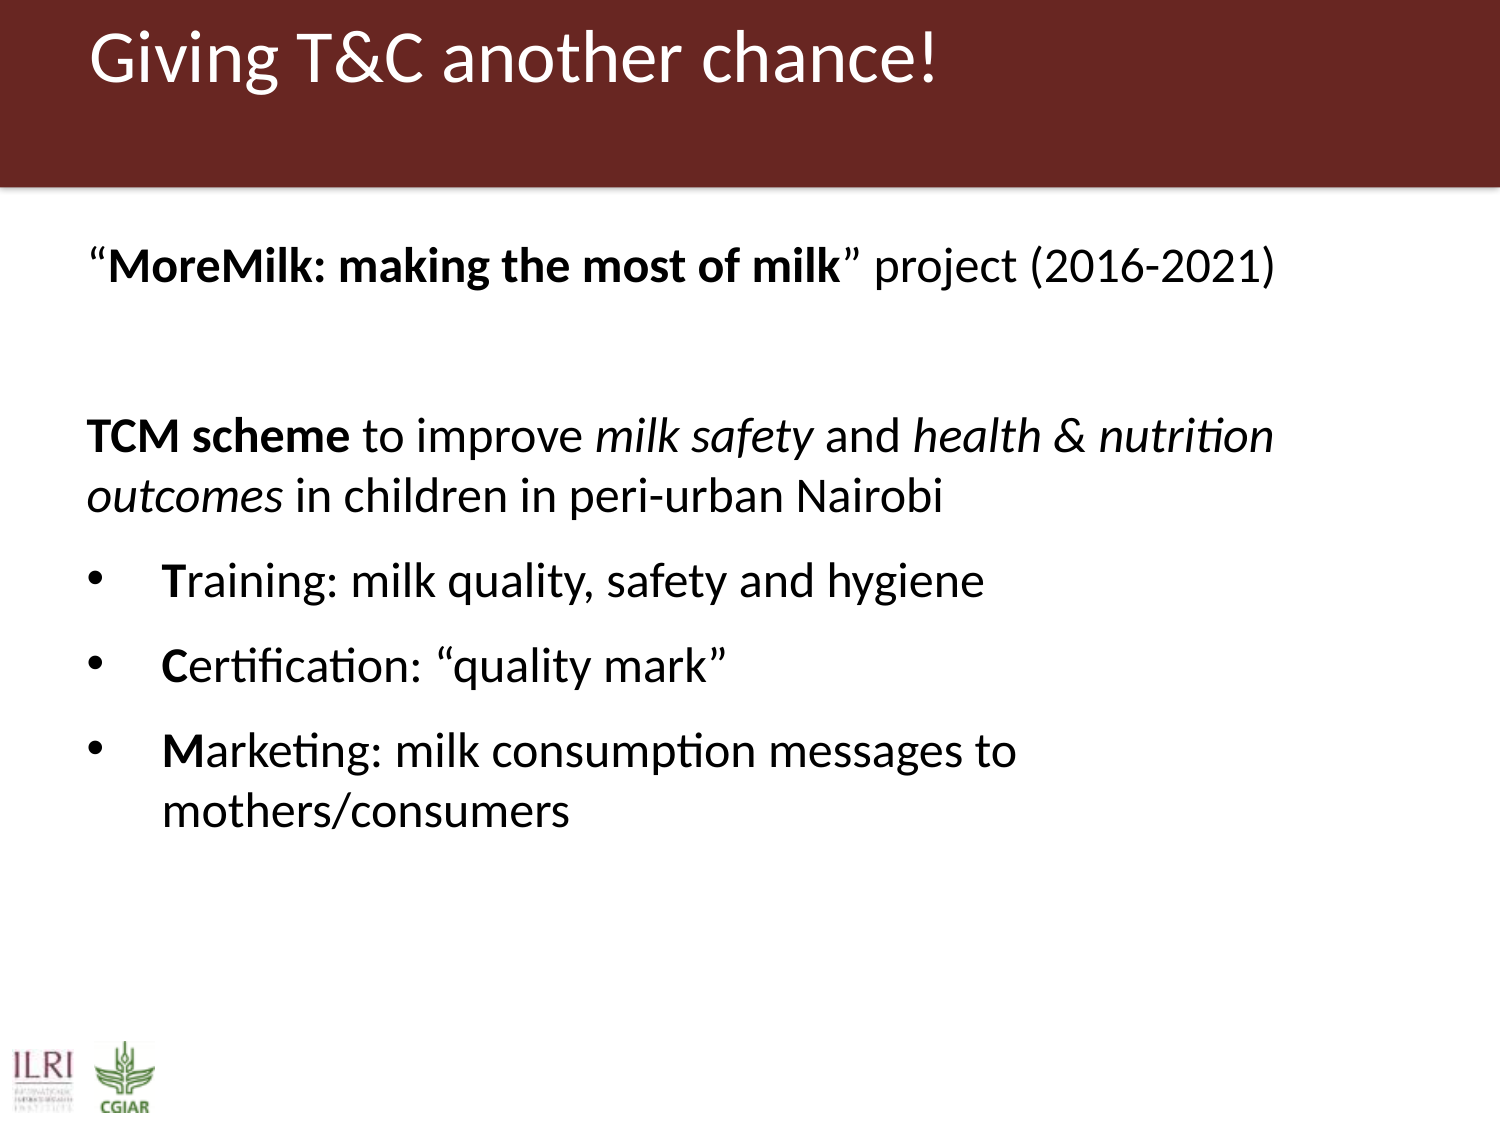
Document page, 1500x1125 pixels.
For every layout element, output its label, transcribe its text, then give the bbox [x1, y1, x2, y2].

title Giving T&C another chance! [75, 0, 1425, 188]
list “MoreMilk: making the most of milk” project (2016-2021) TCM scheme to improve milk safety and health & nutrition outcomes in children in peri-urban Nairobi Training: milk quality, safety and hygiene Certification: “quality mark” Marketing: milk consumption messages to mothers/consumers [71, 224, 1422, 975]
picture [94, 1041, 155, 1113]
picture [12, 1049, 74, 1113]
